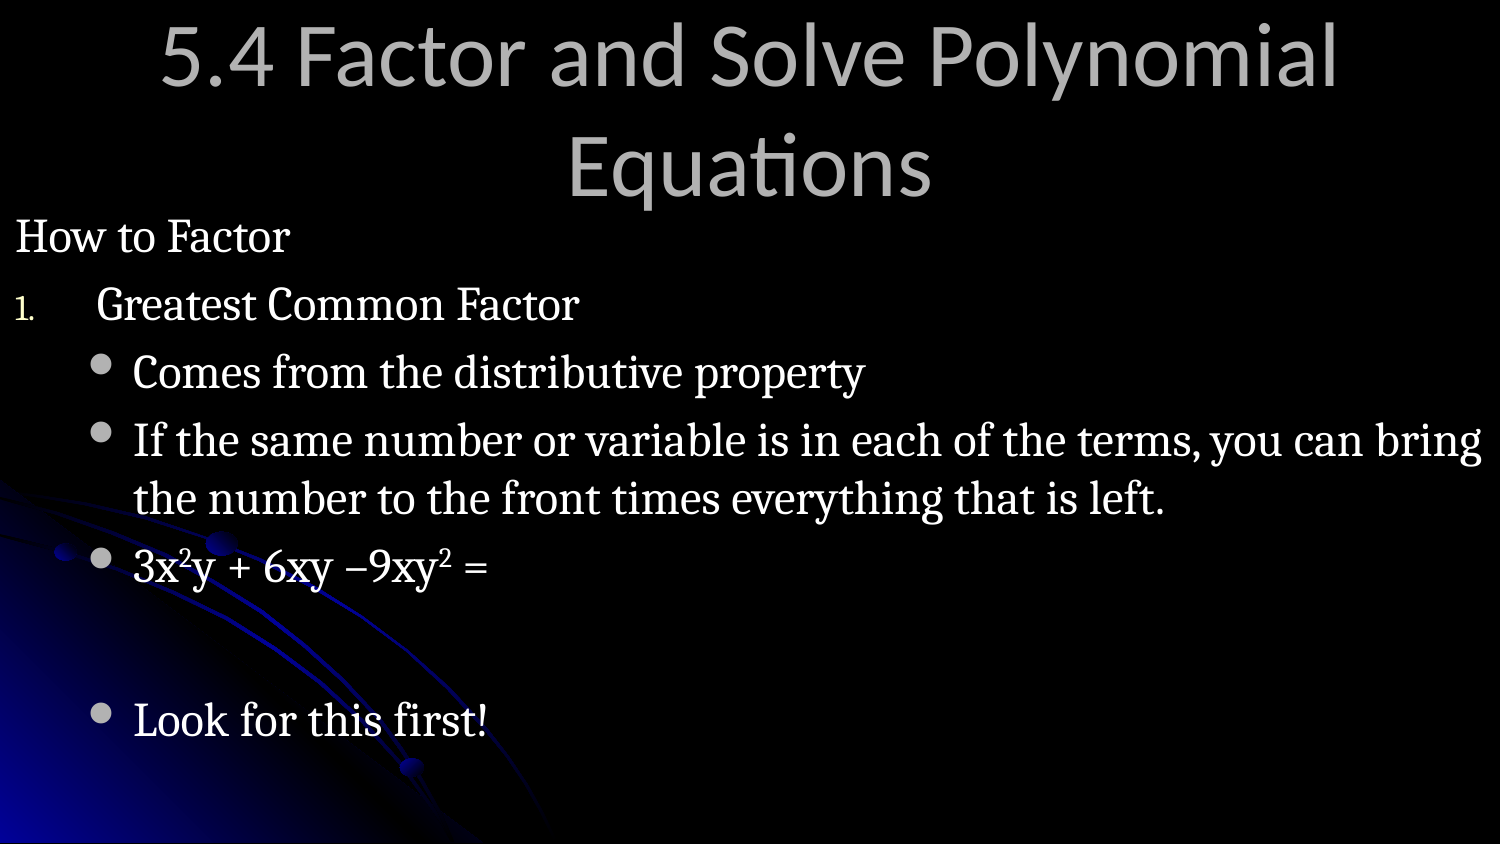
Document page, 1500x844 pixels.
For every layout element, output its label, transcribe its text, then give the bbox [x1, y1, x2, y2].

list How to Factor Greatest Common Factor Comes from the distributive property If the same number or variable is in each of the terms, you can bring the number to the front times everything that is left. 3x2y + 6xy –9xy2 = Look for this first! [0, 196, 1500, 755]
title 5.4 Factor and Solve Polynomial Equations [0, 33, 1500, 175]
